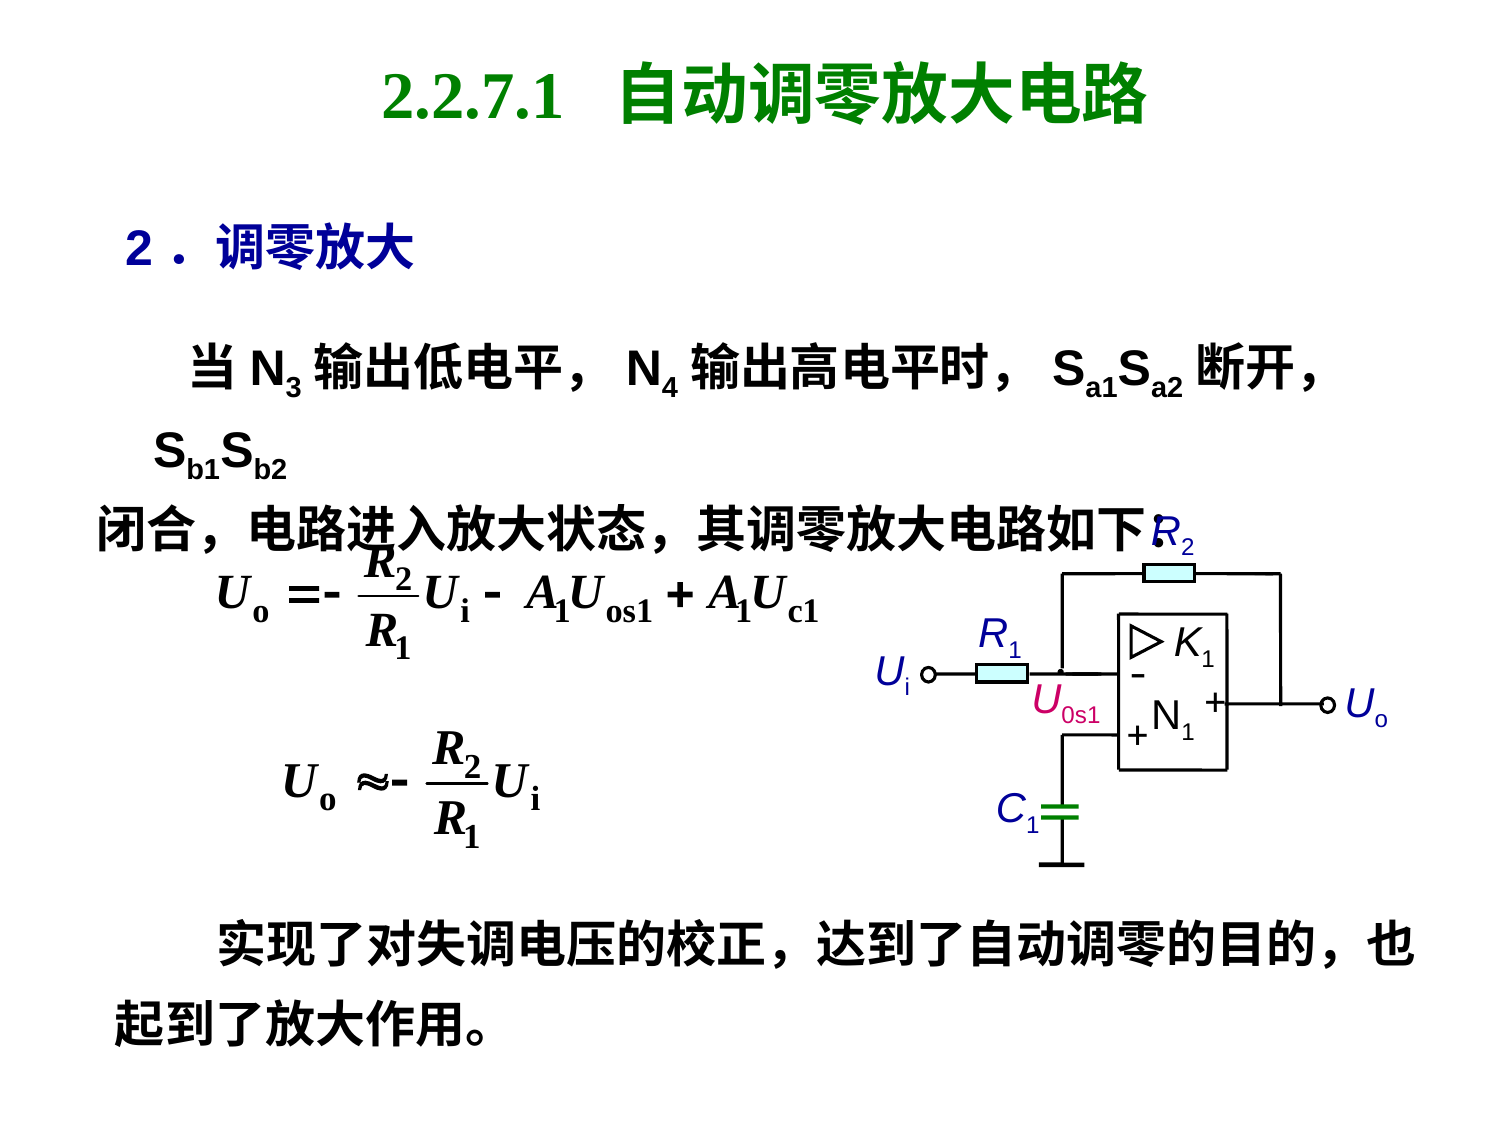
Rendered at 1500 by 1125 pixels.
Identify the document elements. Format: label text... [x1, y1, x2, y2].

title 2.2.7.1 自动调零放大电路 [72, 44, 1424, 232]
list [277, 718, 550, 858]
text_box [874, 503, 1423, 866]
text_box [211, 531, 826, 669]
text_box 实现了对失调电压的校正，达到了自动调零的目的，也 起到了放大作用。 [100, 893, 1500, 1060]
text_box 当N3输出低电平，N4输出高电平时，Sa1Sa2断开， Sb1Sb2 闭合，电路进入放大状态，其调零放大电路如下： [82, 314, 1488, 480]
text_box 2．调零放大 [110, 196, 1441, 314]
